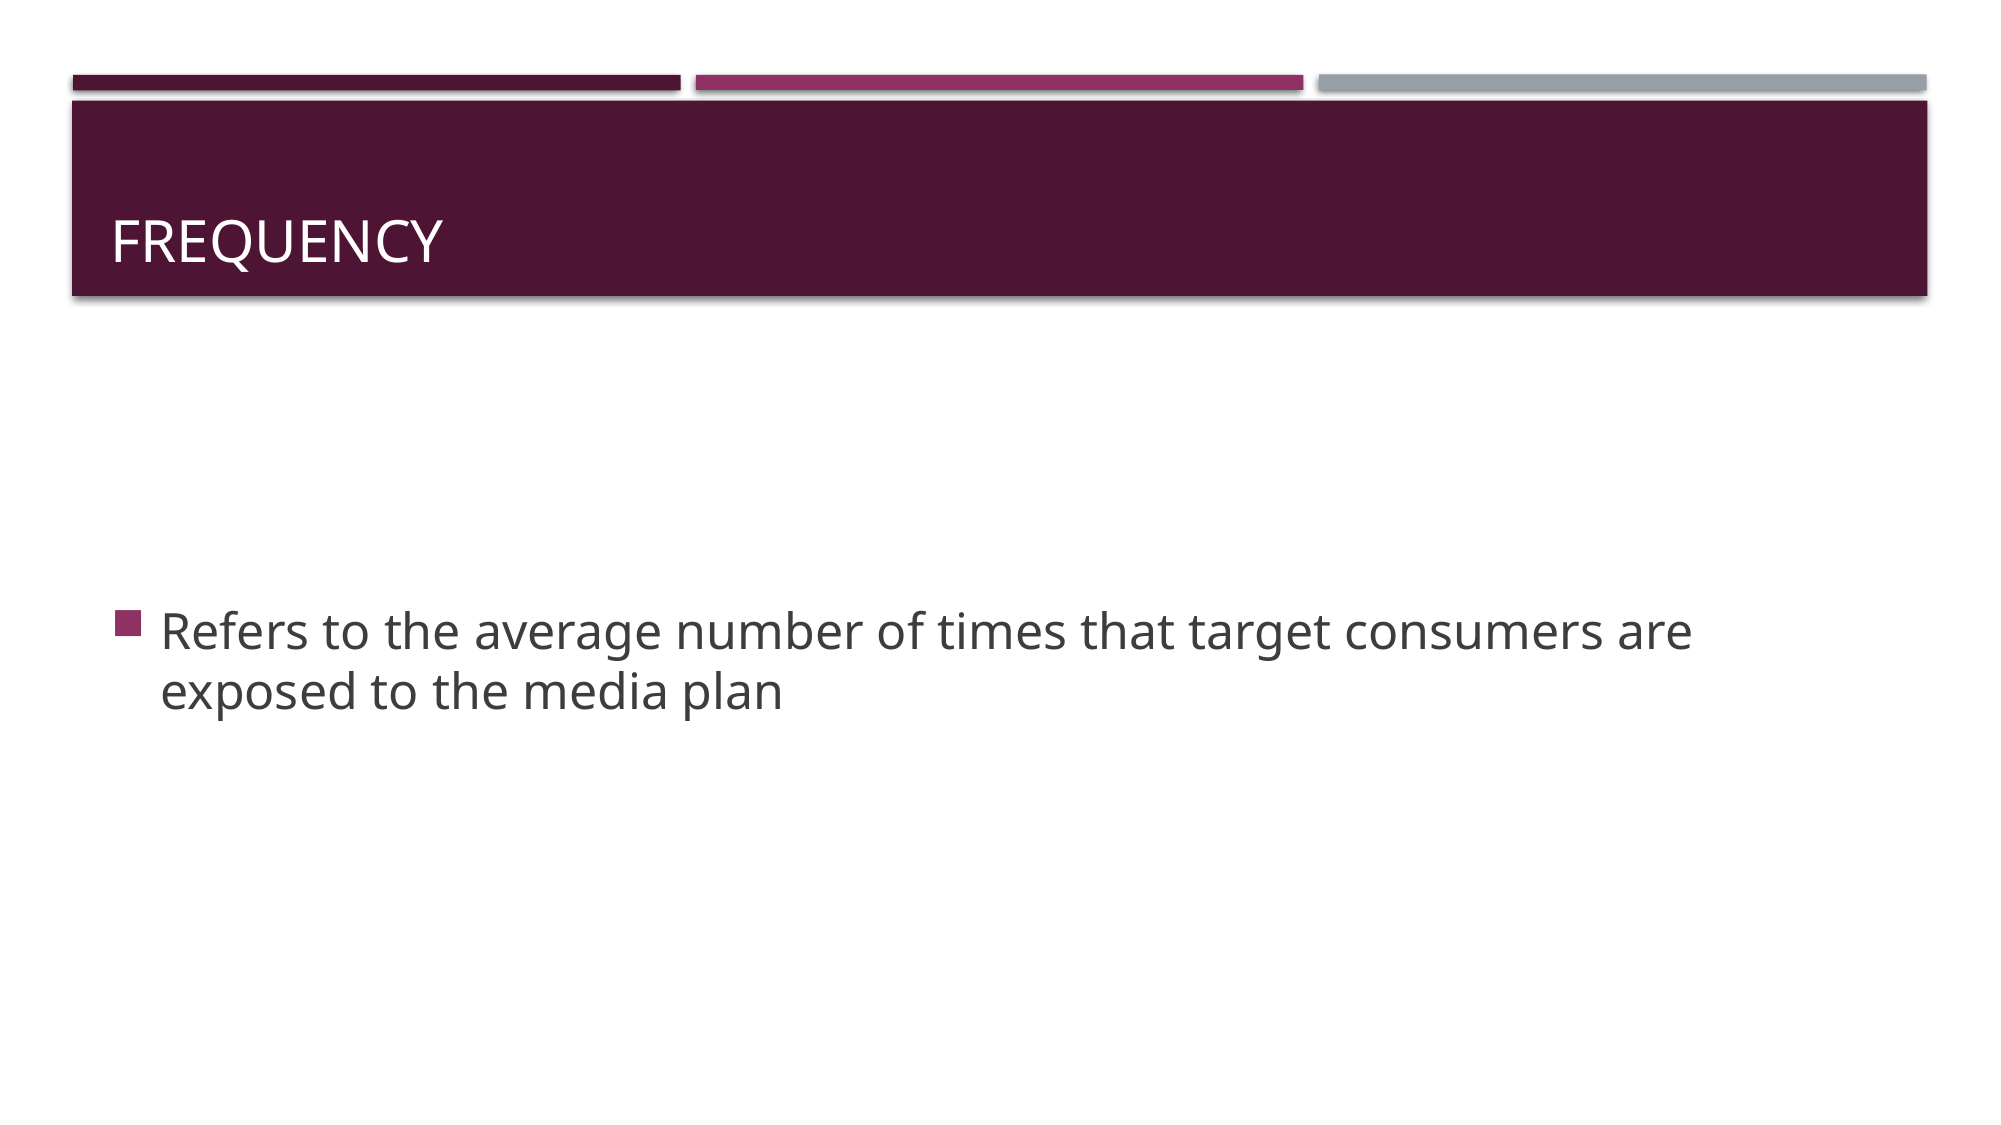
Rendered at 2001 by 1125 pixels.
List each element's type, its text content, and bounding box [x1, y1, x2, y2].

title frequency [95, 115, 1905, 282]
list Refers to the average number of times that target consumers are exposed to the media plan [95, 357, 1905, 962]
